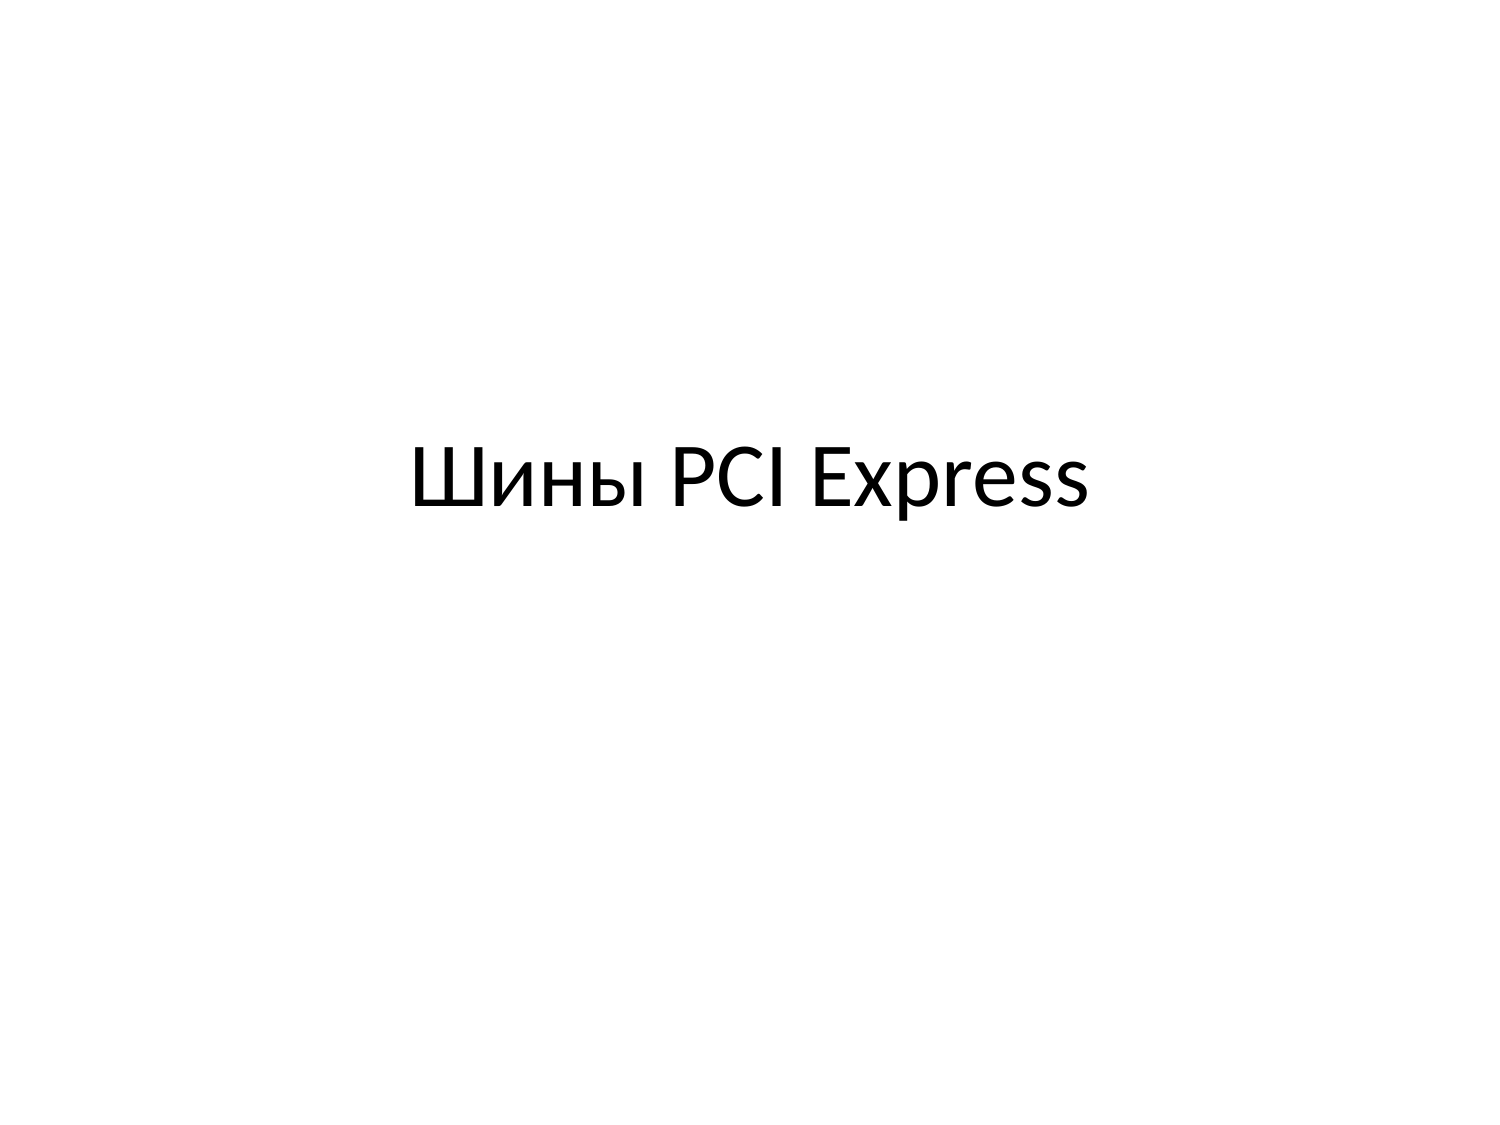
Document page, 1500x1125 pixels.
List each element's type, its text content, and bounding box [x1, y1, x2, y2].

title Шины PCI Express [112, 349, 1388, 591]
